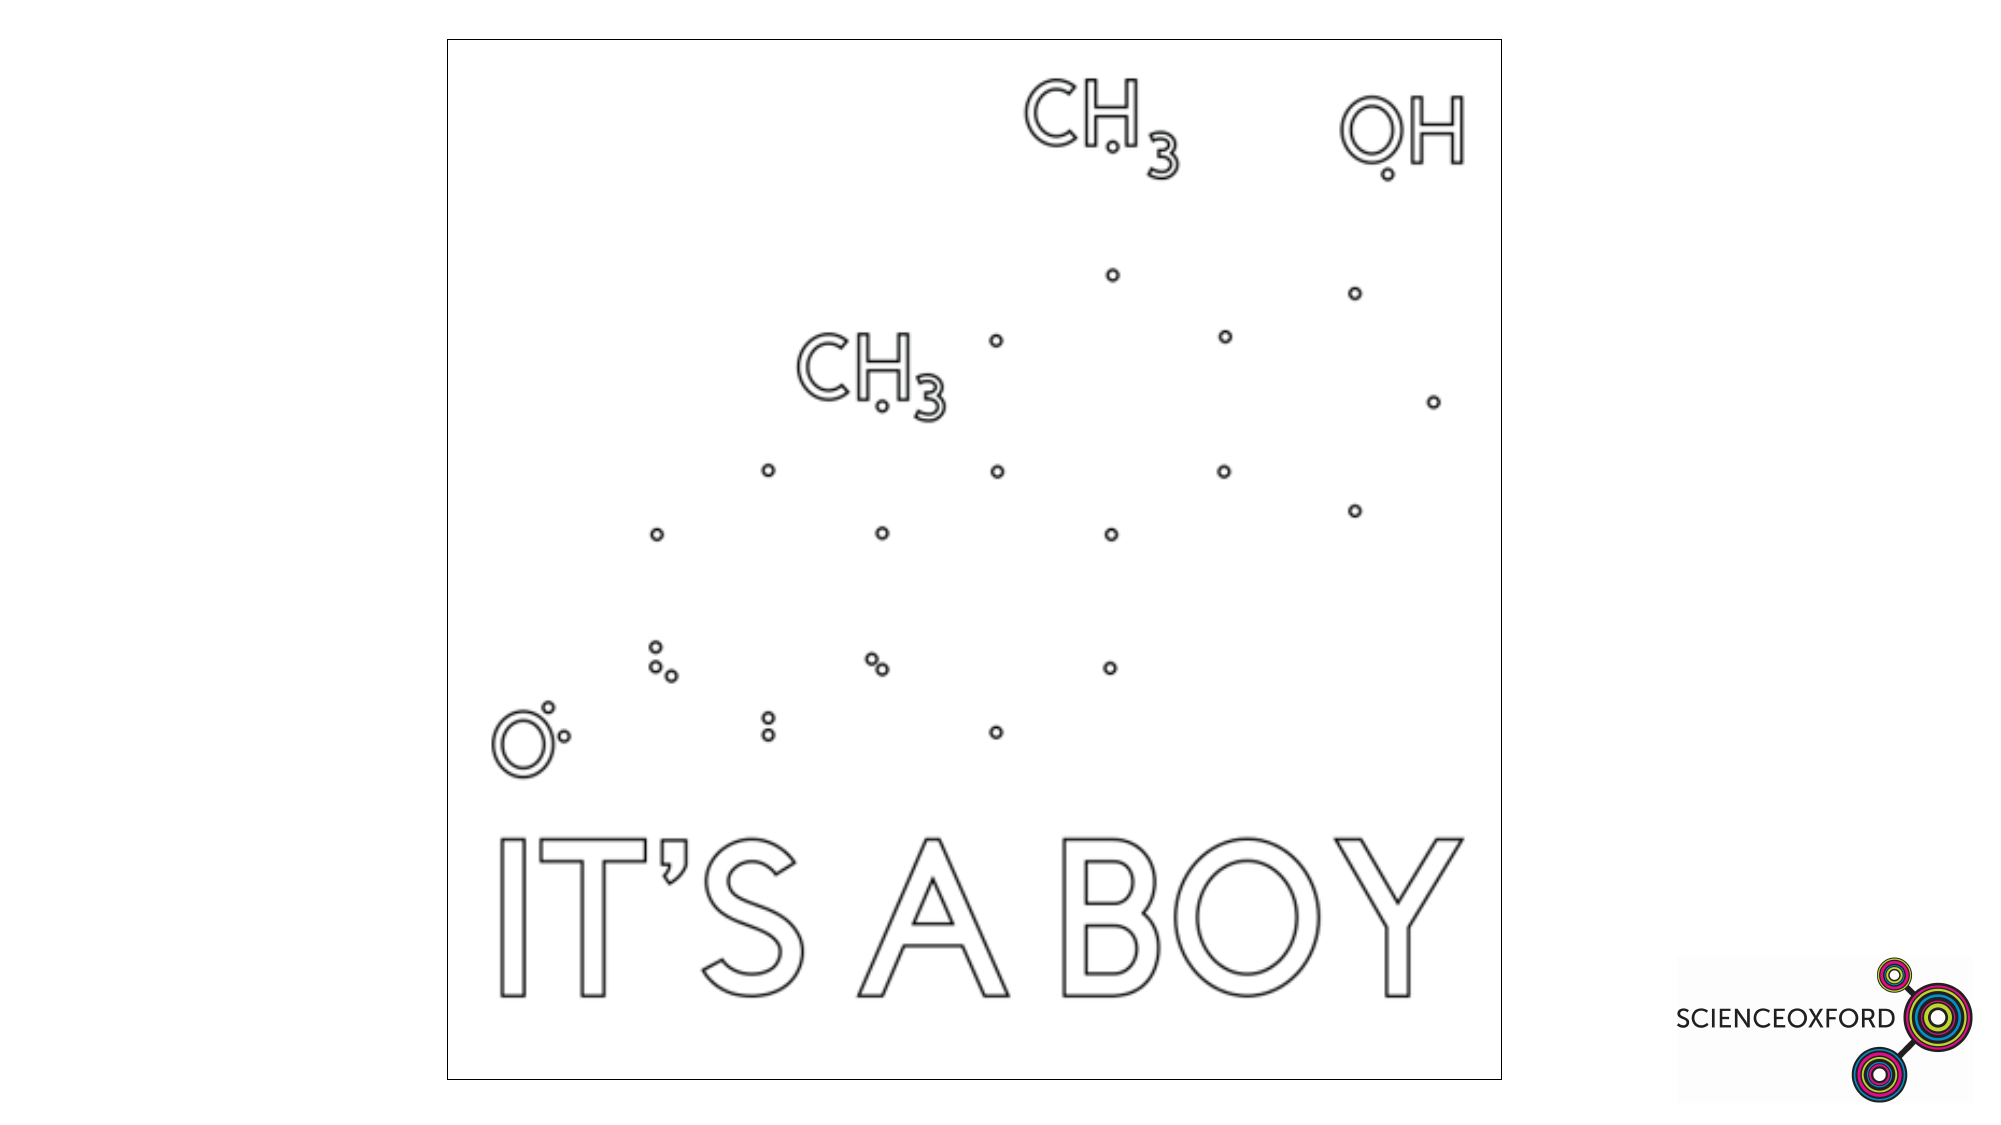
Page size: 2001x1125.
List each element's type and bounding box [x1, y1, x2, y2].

picture [447, 39, 1502, 1080]
picture [1677, 957, 1974, 1103]
